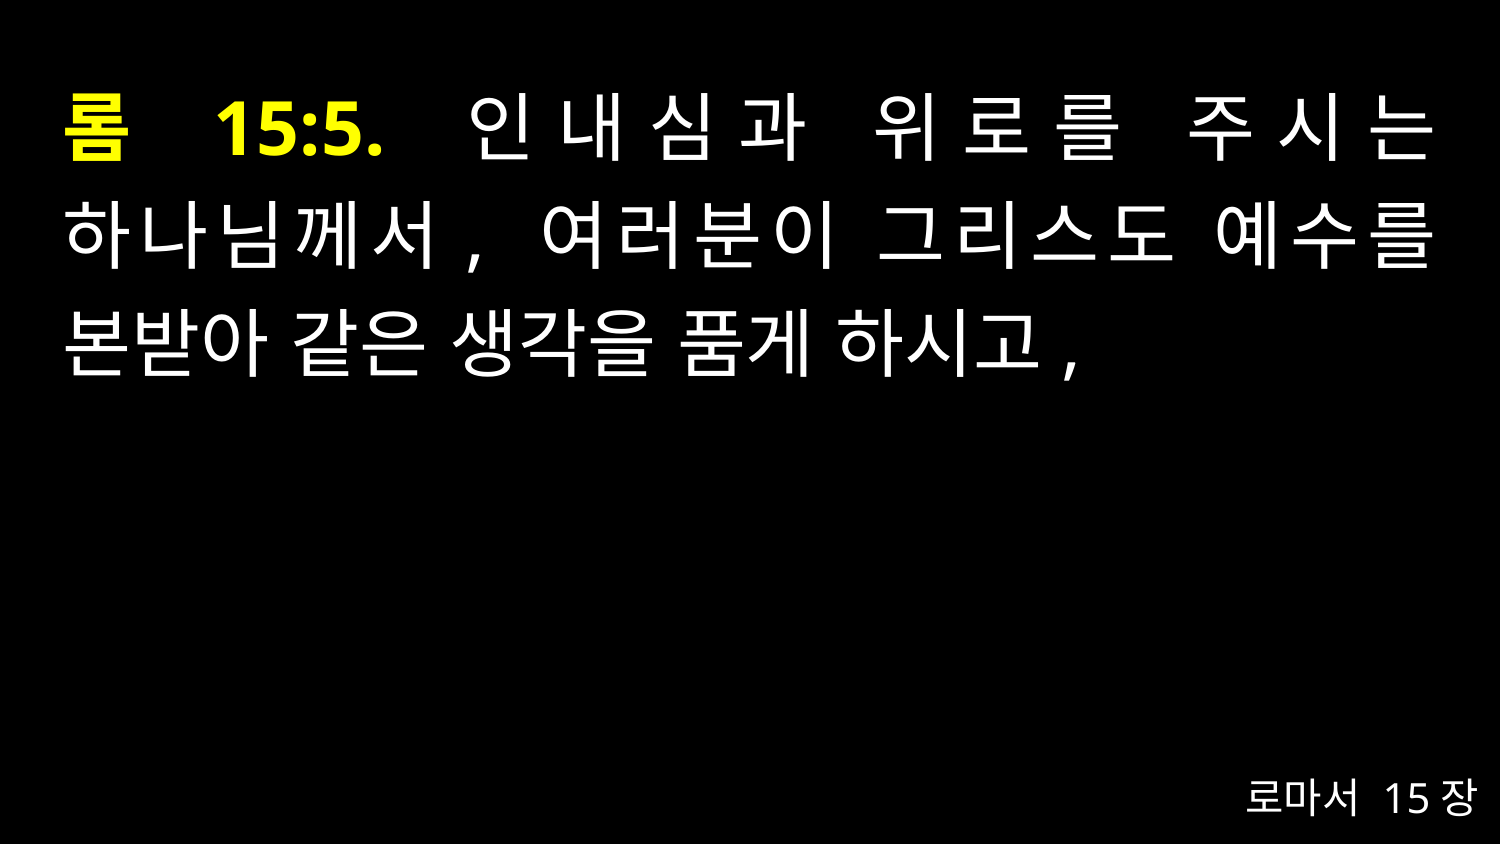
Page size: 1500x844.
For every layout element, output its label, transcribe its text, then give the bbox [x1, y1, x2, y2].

subtitle 로마서 15장 [916, 770, 1500, 844]
title 롬 15:5. 인내심과 위로를 주시는 하나님께서, 여러분이 그리스도 예수를 본받아 같은 생각을 품게 하시고, [0, 0, 1500, 844]
